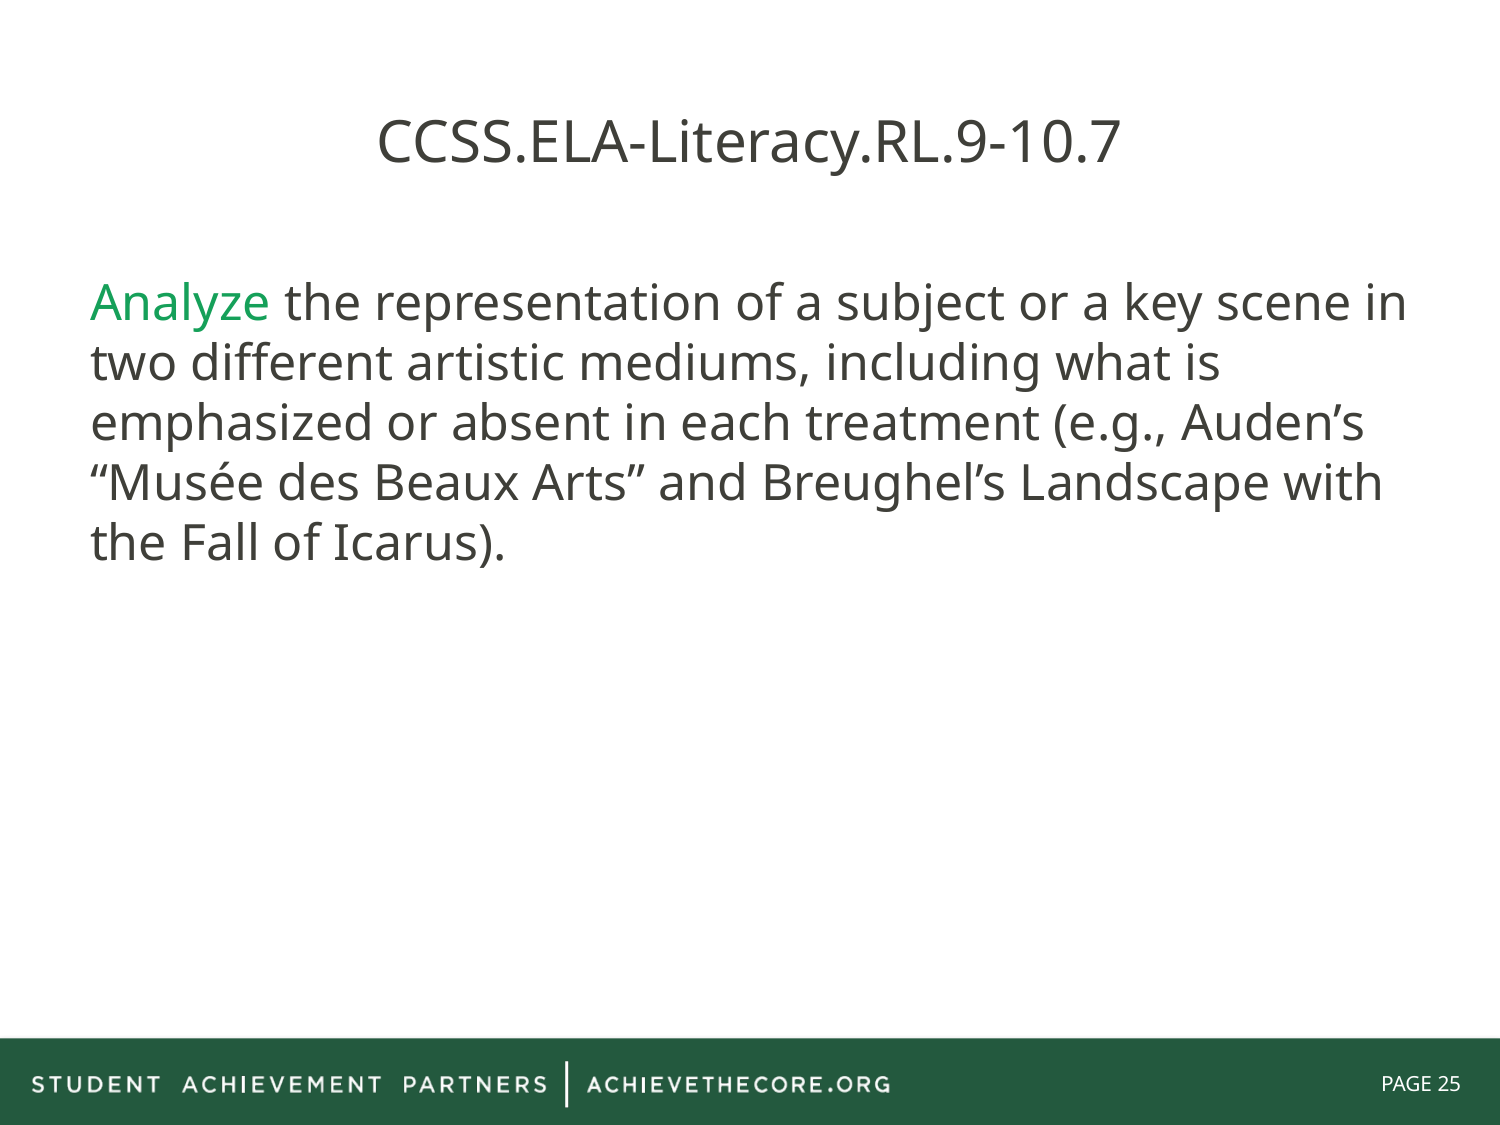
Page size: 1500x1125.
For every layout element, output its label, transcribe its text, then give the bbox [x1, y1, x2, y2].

list Analyze the representation of a subject or a key scene in two different artistic mediums, including what is emphasized or absent in each treatment (e.g., Auden’s “Musée des Beaux Arts” and Breughel’s Landscape with the Fall of Icarus). [75, 262, 1425, 1005]
title CCSS.ELA-Literacy.RL.9-10.7 [75, 45, 1425, 233]
